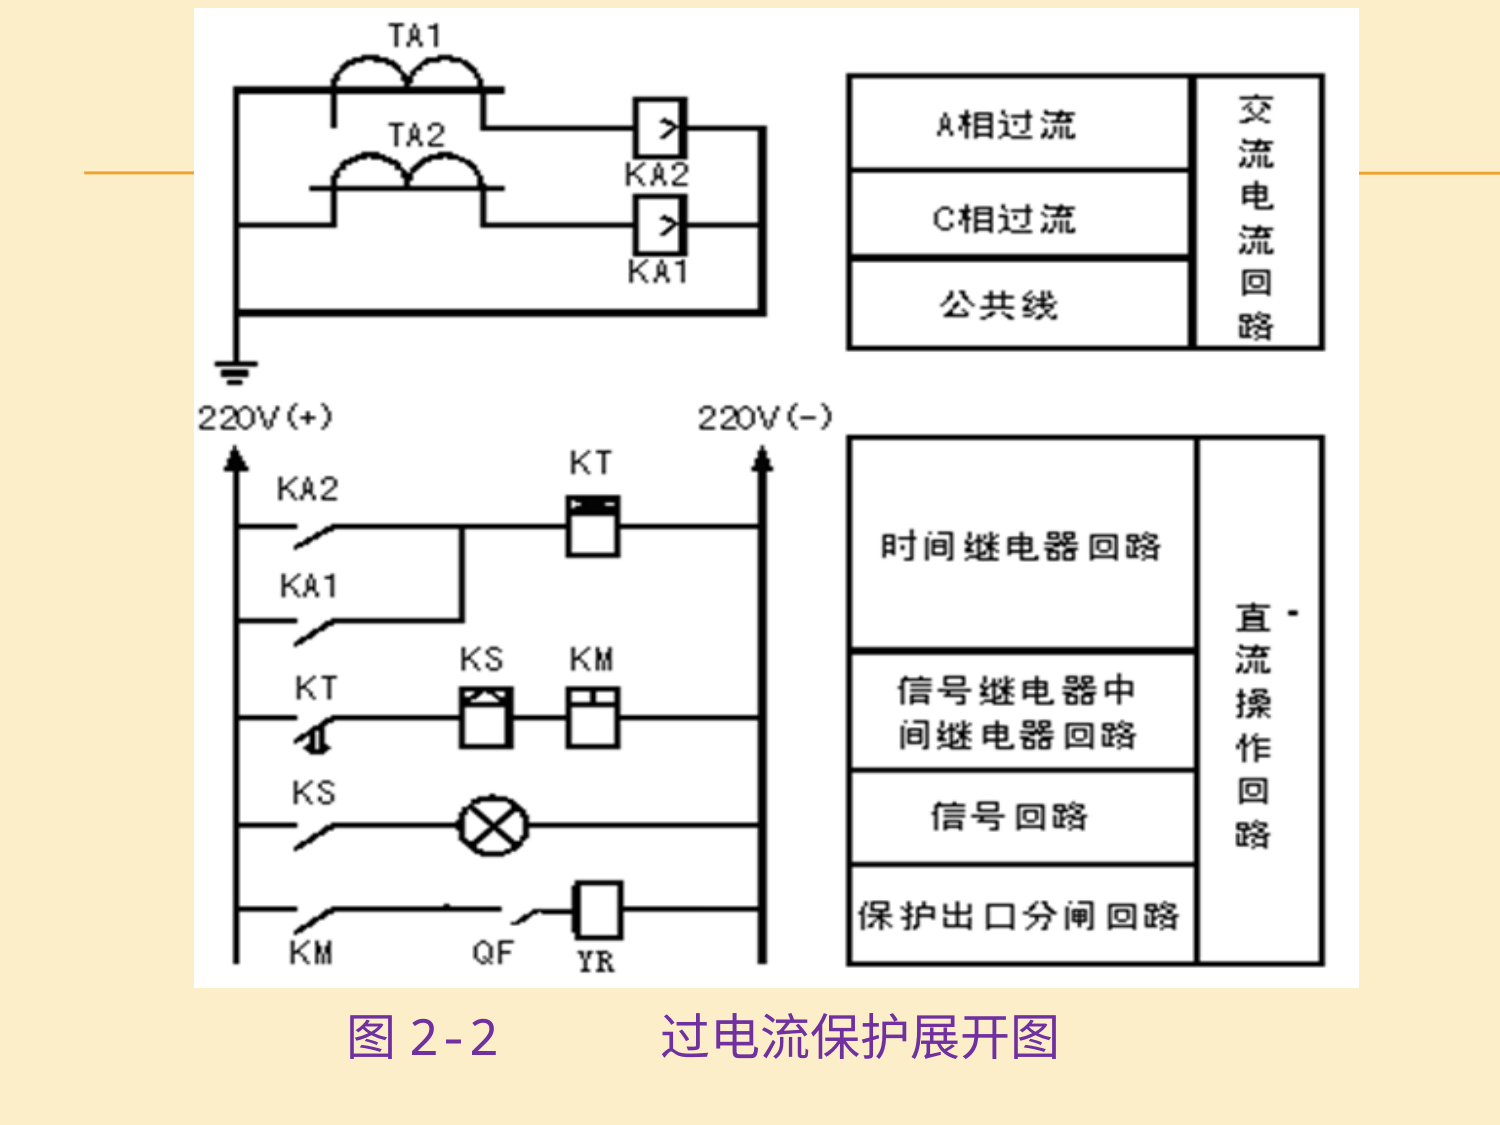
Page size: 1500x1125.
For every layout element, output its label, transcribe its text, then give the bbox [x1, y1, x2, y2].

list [194, 8, 1359, 988]
text_box 图2-2 过电流保护展开图 [331, 1006, 1076, 1073]
